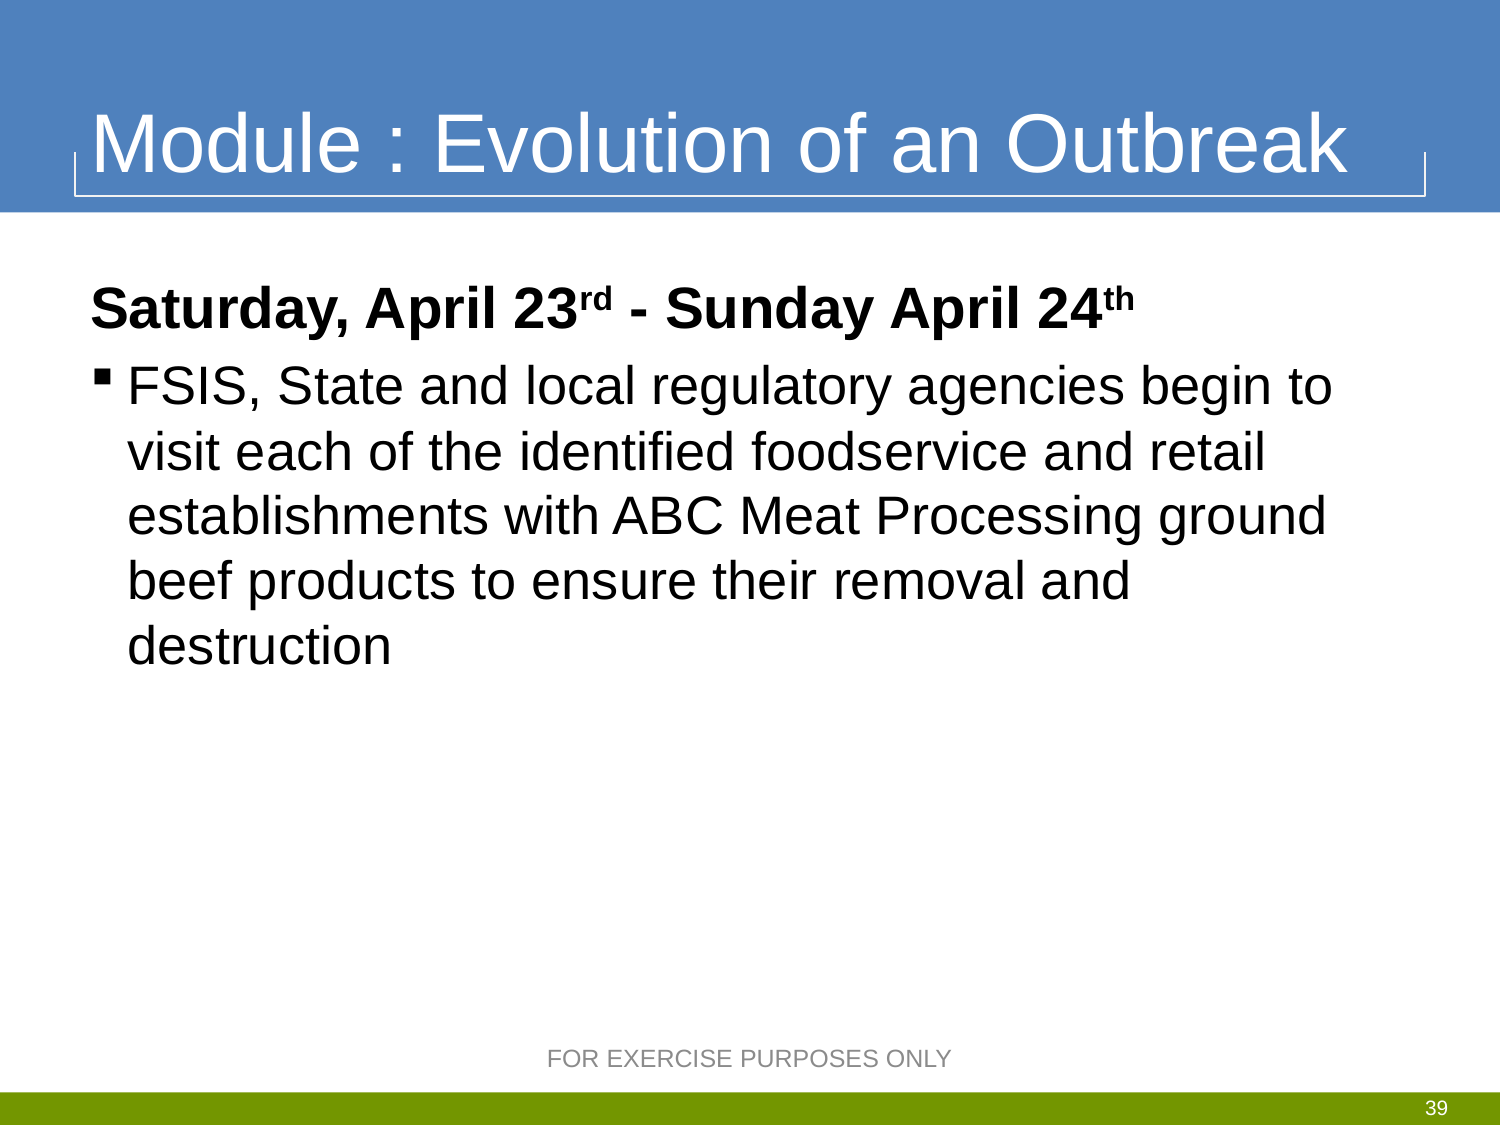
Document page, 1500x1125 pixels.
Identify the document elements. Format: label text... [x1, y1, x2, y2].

title Module : Evolution of an Outbreak [74, 44, 1426, 233]
list Saturday, April 23rd - Sunday April 24th FSIS, State and local regulatory agencies begin to visit each of the identified foodservice and retail establishments with ABC Meat Processing ground beef products to ensure their removal and destruction [74, 262, 1426, 1006]
footer FOR EXERCISE PURPOSES ONLY [512, 1042, 988, 1103]
